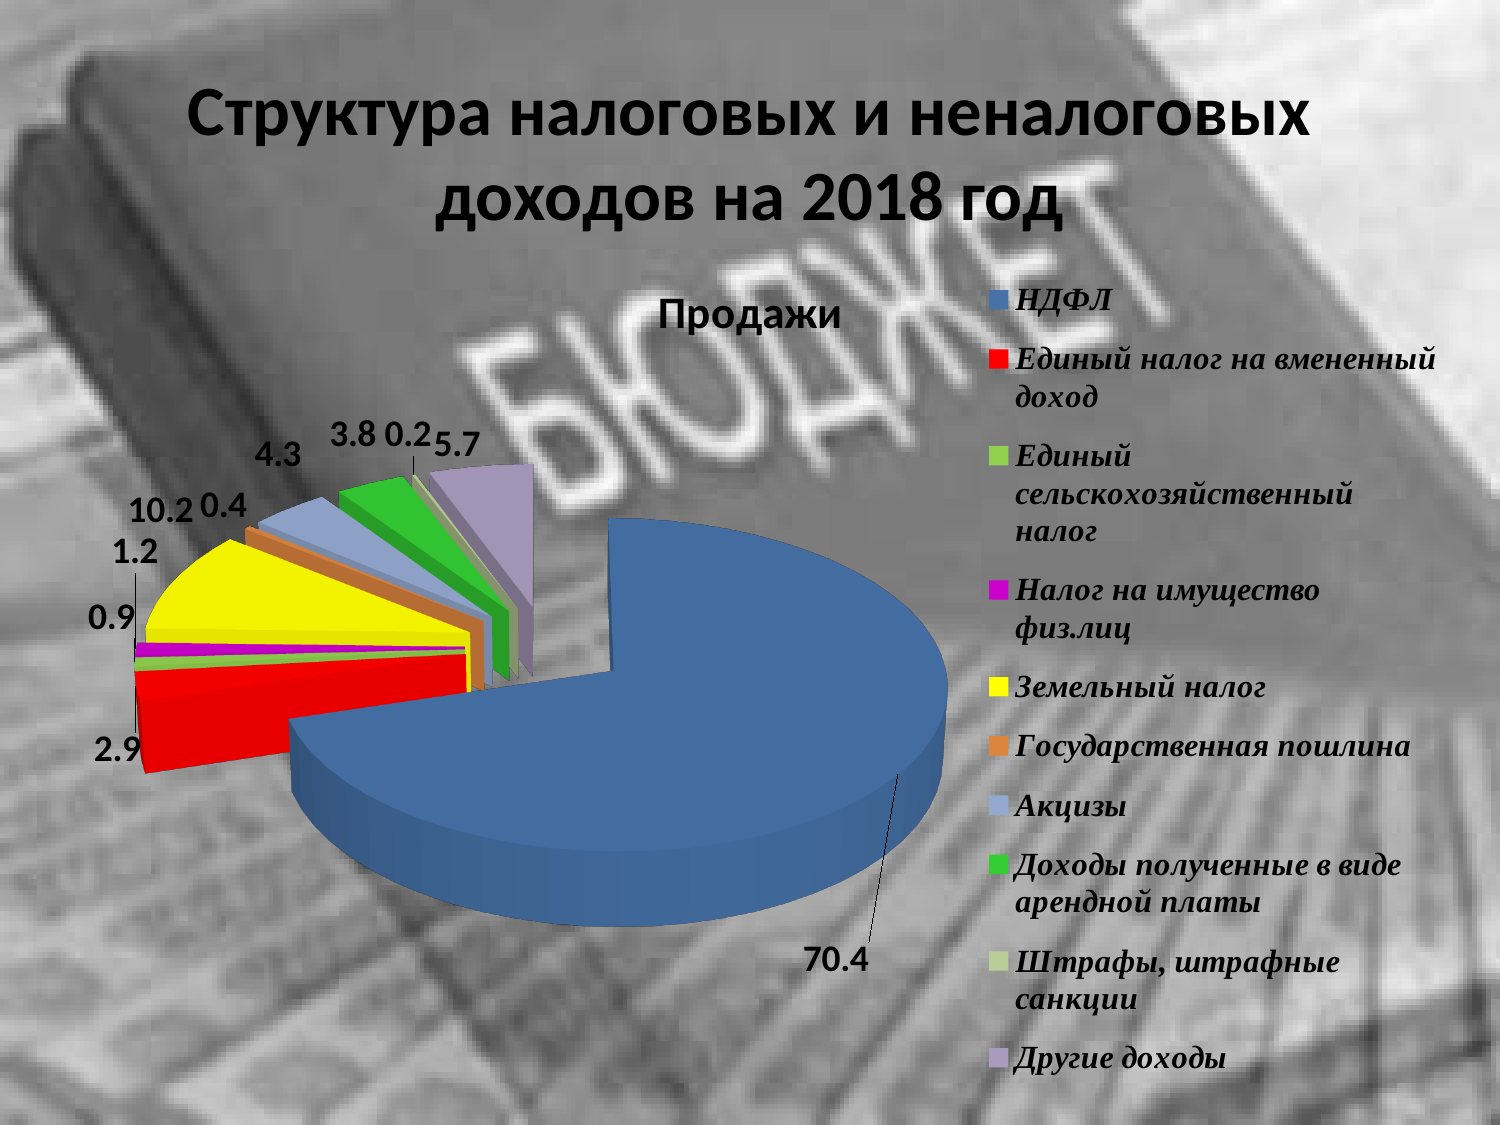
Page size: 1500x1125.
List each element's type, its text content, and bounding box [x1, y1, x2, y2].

title Структура налоговых и неналоговых доходов на 2018 год [75, 56, 1425, 244]
chart [41, 255, 1459, 1099]
text_box [0, 0, 1500, 1125]
